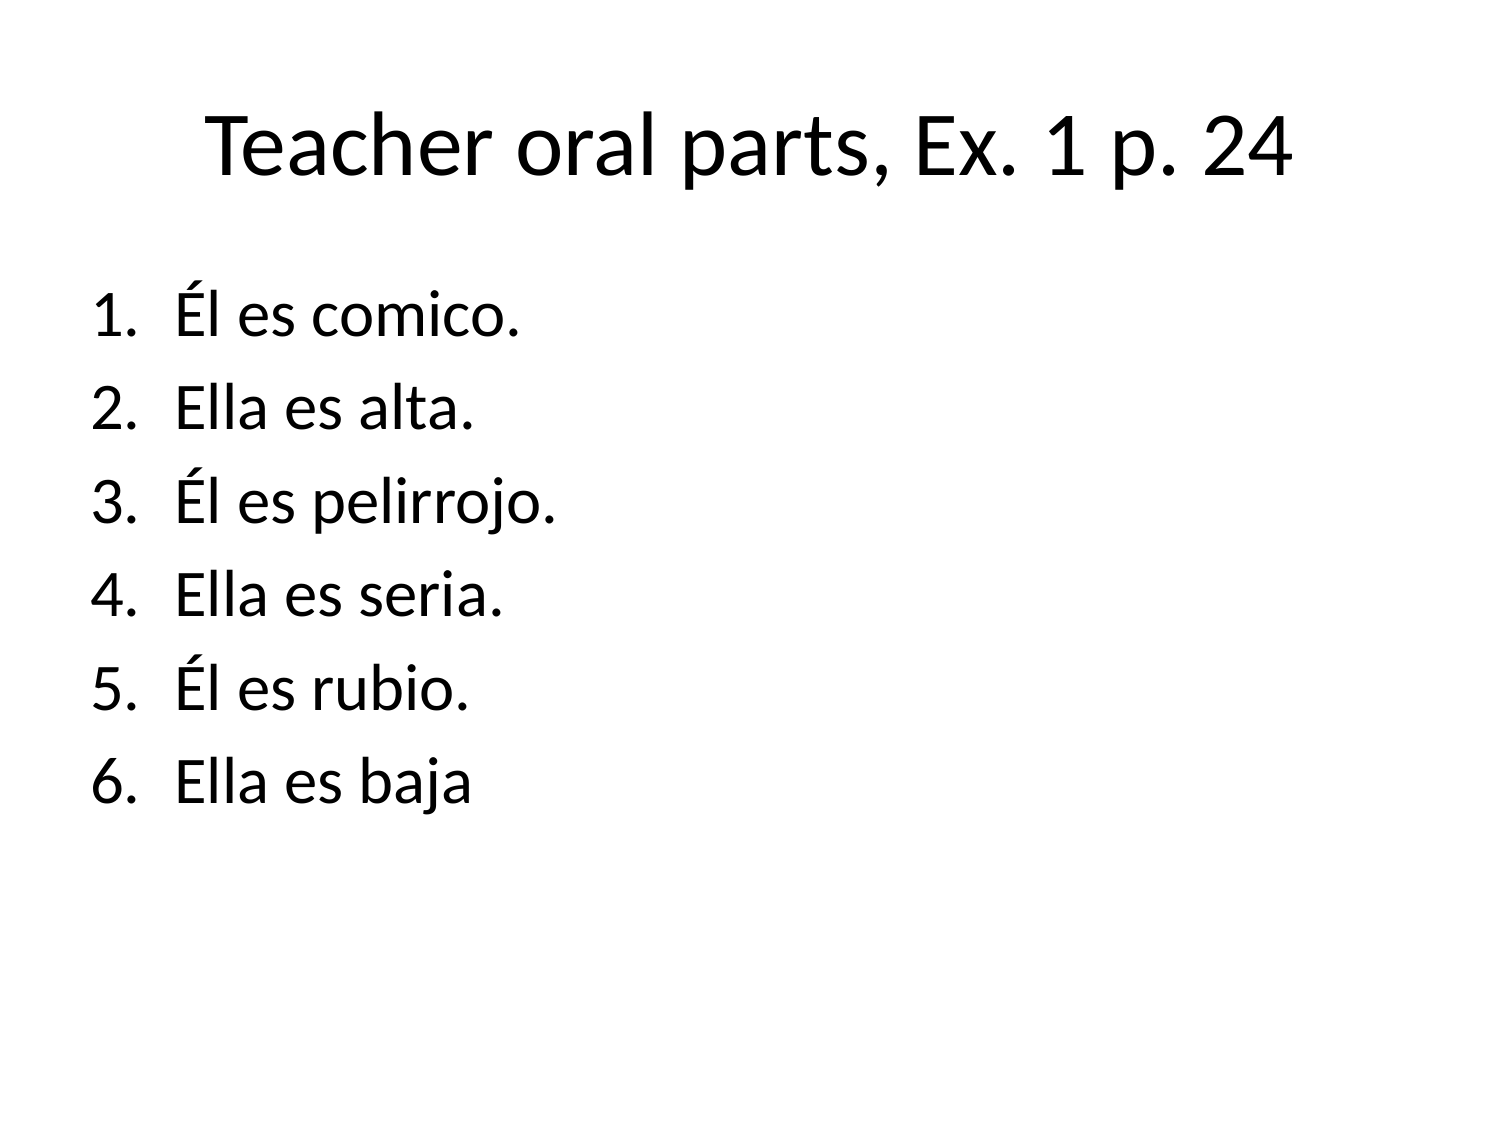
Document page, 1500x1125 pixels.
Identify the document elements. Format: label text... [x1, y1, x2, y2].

list Él es comico. Ella es alta. Él es pelirrojo. Ella es seria. Él es rubio. Ella es baja [75, 262, 1425, 1005]
title Teacher oral parts, Ex. 1 p. 24 [75, 45, 1425, 233]
